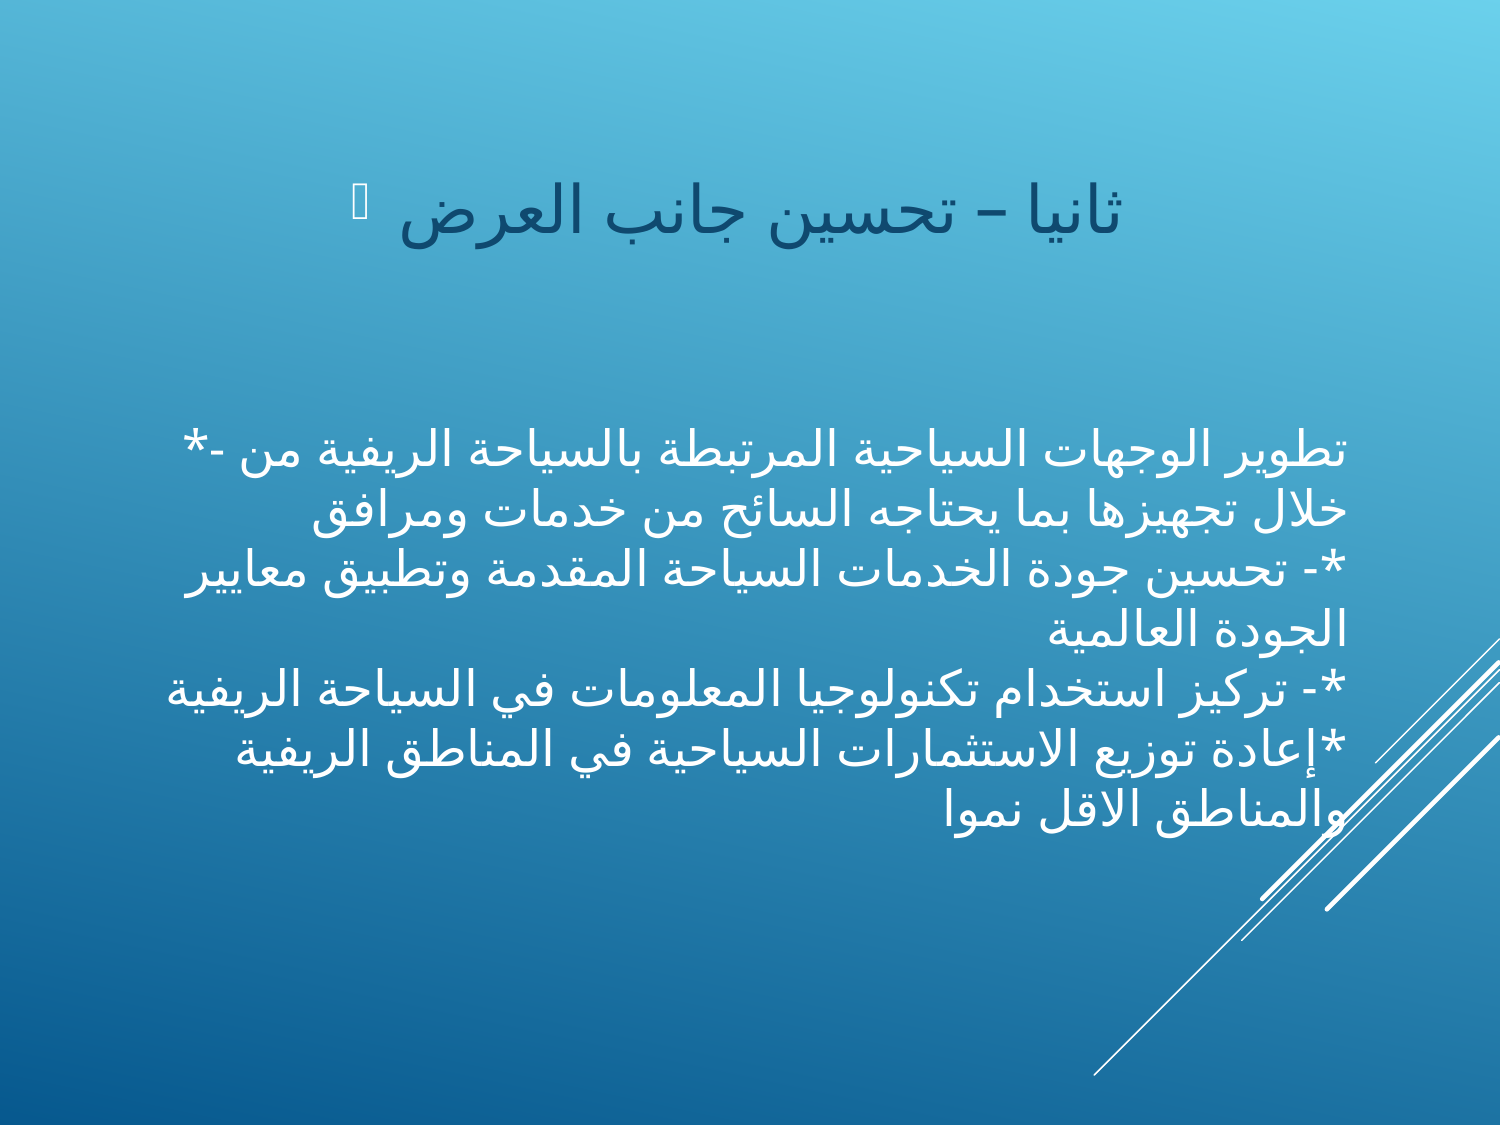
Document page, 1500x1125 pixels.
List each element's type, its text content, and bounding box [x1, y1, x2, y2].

list ثانيا – تحسين جانب العرض [87, 87, 1388, 327]
title *- تطوير الوجهات السياحية المرتبطة بالسياحة الريفية من خلال تجهيزها بما يحتاجه السائح من خدمات ومرافق *- تحسين جودة الخدمات السياحة المقدمة وتطبيق معايير الجودة العالمية *- تركيز استخدام تكنولوجيا المعلومات في السياحة الريفية *إعادة توزيع الاستثمارات السياحية في المناطق الريفية والمناطق الاقل نموا [87, 327, 1365, 988]
